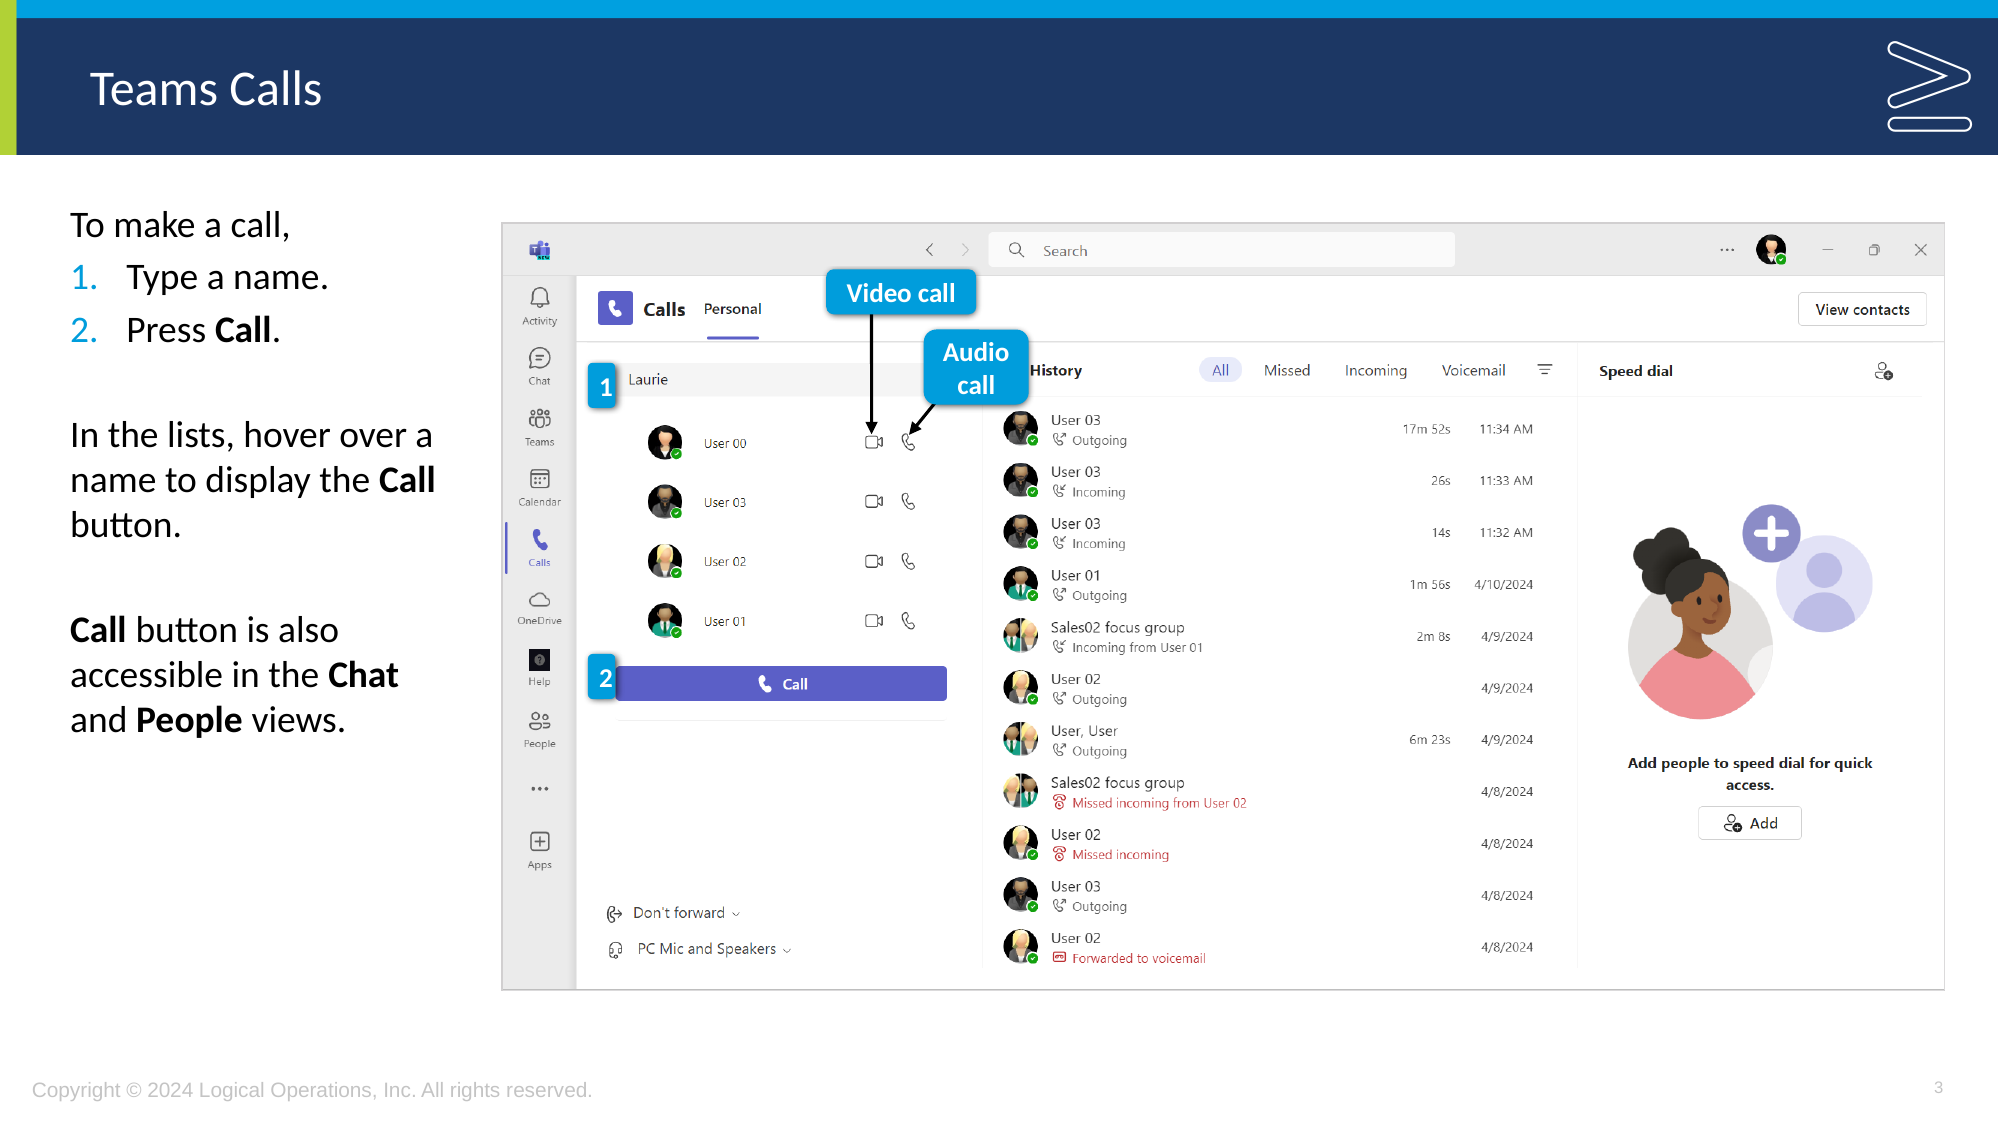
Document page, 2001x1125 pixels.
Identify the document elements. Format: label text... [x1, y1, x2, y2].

slide_number 3 [1491, 1057, 1959, 1118]
picture [0, 0, 74, 155]
picture [1850, 19, 1998, 155]
list To make a call, Type a name. Press Call. In the lists, hover over a name to display the Call button. Call button is also accessible in the Chat and People views. [55, 192, 454, 1037]
title Teams Calls [74, 16, 1850, 155]
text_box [501, 221, 1945, 991]
